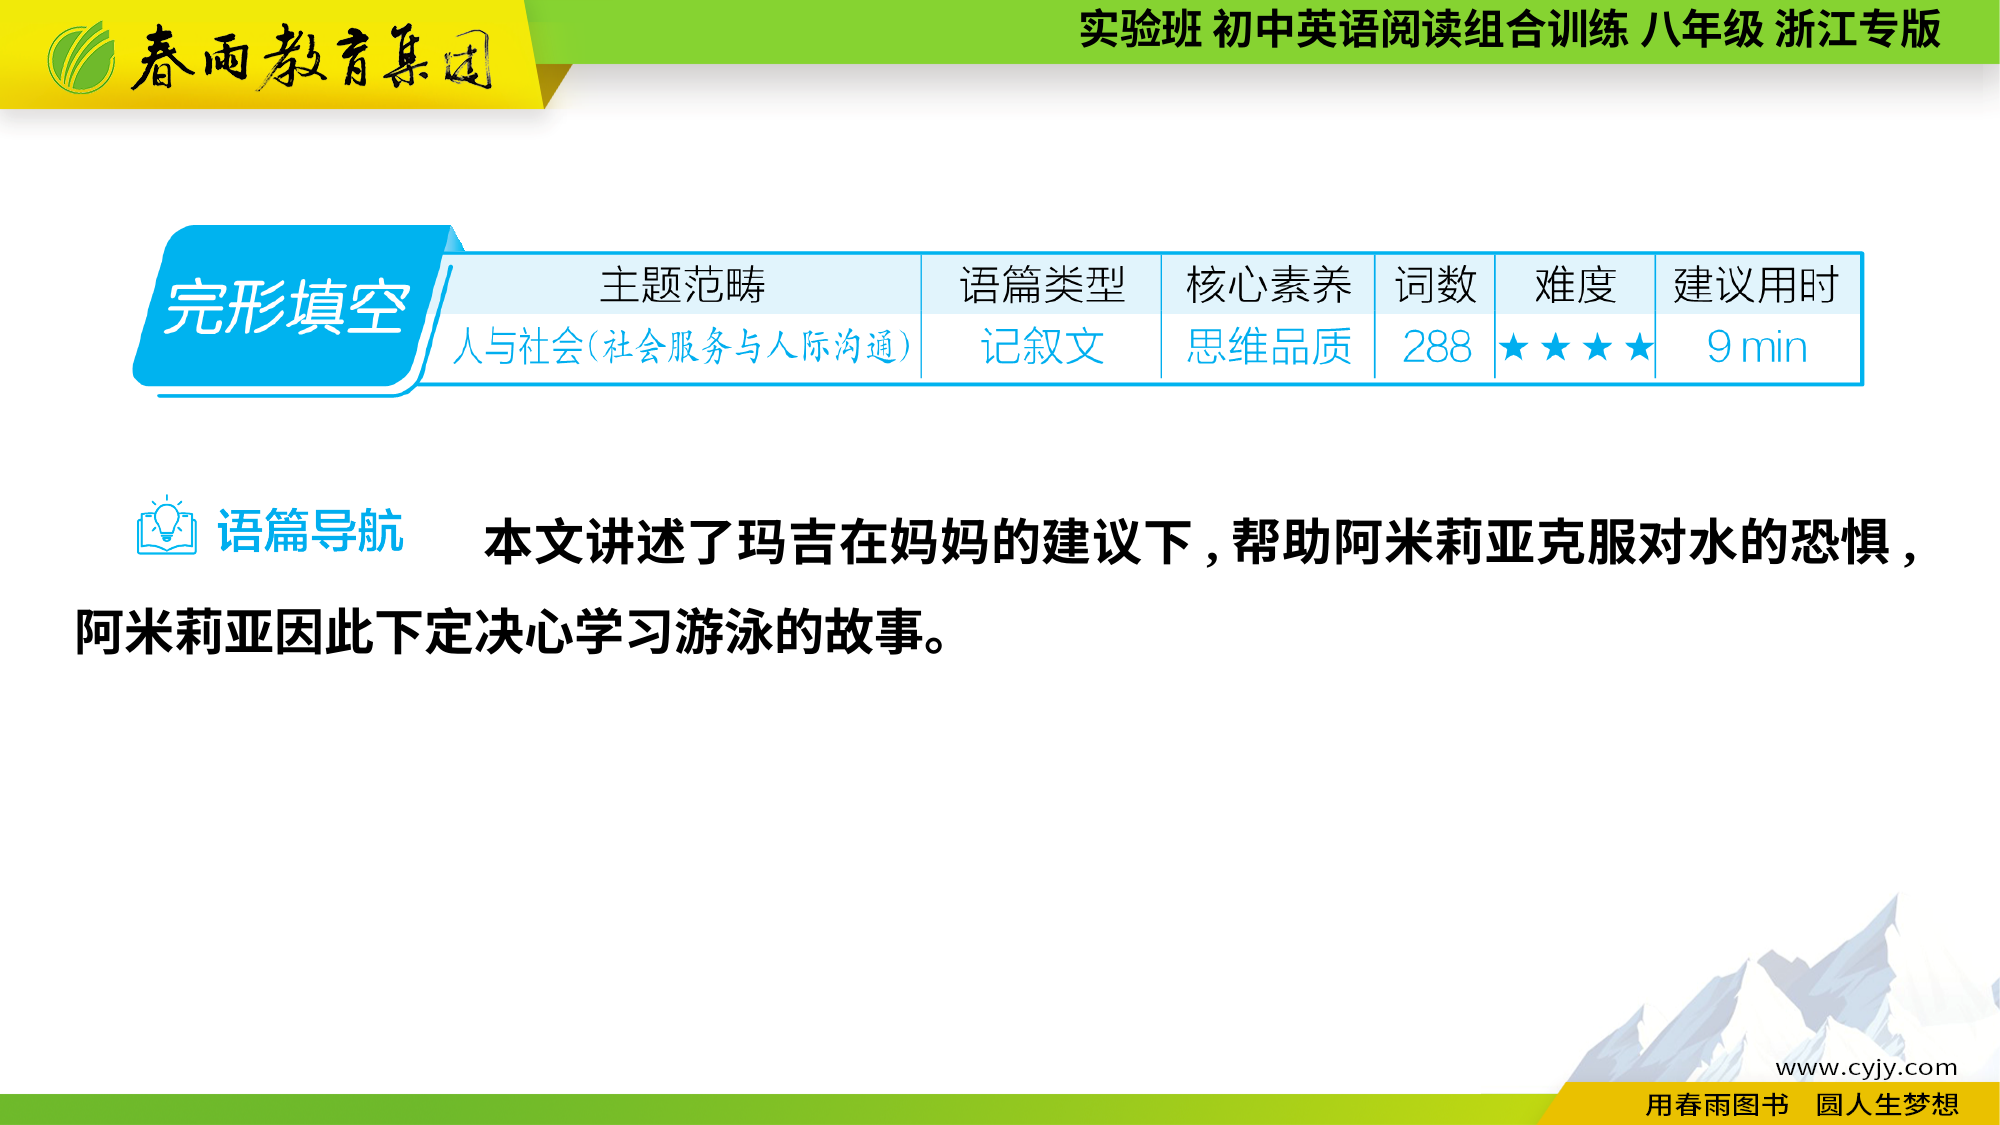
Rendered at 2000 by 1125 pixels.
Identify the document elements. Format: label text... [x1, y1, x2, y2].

picture [0, 0, 2000, 1125]
list 本文讲述了玛吉在妈妈的建议下,帮助阿米莉亚克服对水的恐惧,阿米莉亚因此下定决心学习游泳的故事。 [59, 473, 1944, 659]
